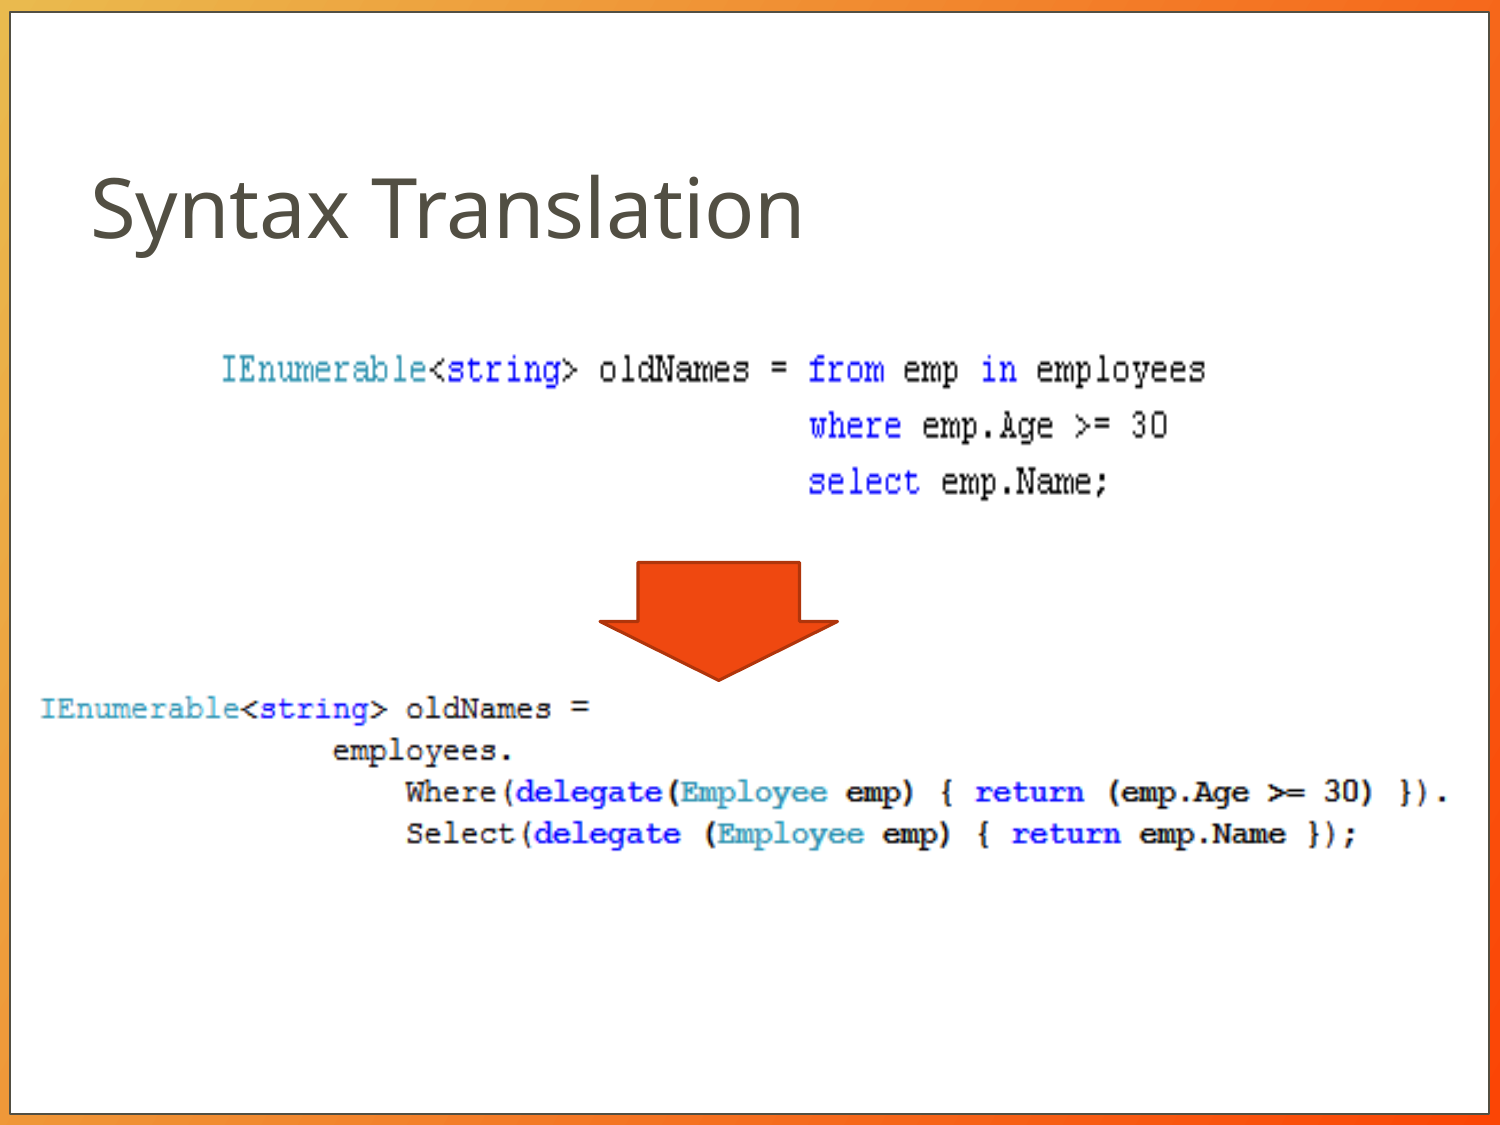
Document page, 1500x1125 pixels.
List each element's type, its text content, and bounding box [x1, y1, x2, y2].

picture [174, 287, 1251, 552]
text_box [598, 566, 840, 682]
title Syntax Translation [75, 75, 1425, 263]
picture [37, 687, 1476, 888]
